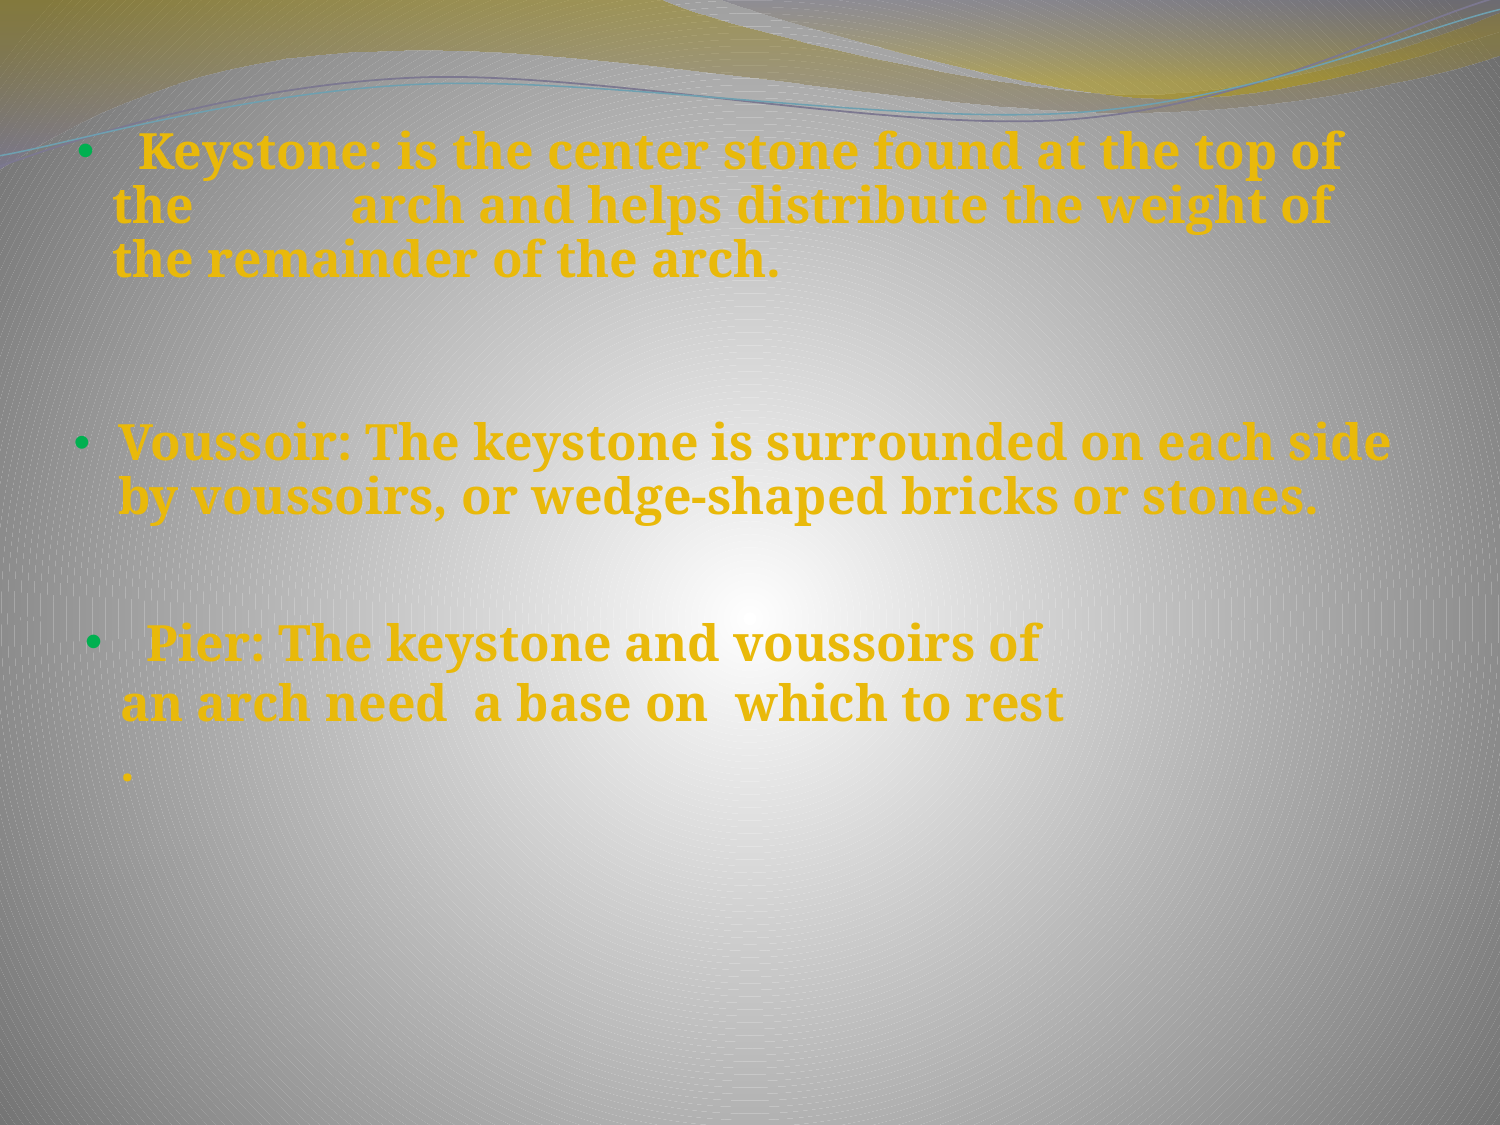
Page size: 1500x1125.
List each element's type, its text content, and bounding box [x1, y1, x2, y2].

text_box Keystone: is the center stone found at the top of the arch and helps distribute the weight of the remainder of the arch. [62, 118, 1387, 296]
list Voussoir: The keystone is surrounded on each side by voussoirs, or wedge-shaped bricks or stones. [58, 409, 1418, 540]
text_box Pier: The keystone and voussoirs of an arch need a base on which to rest . [70, 603, 1090, 799]
